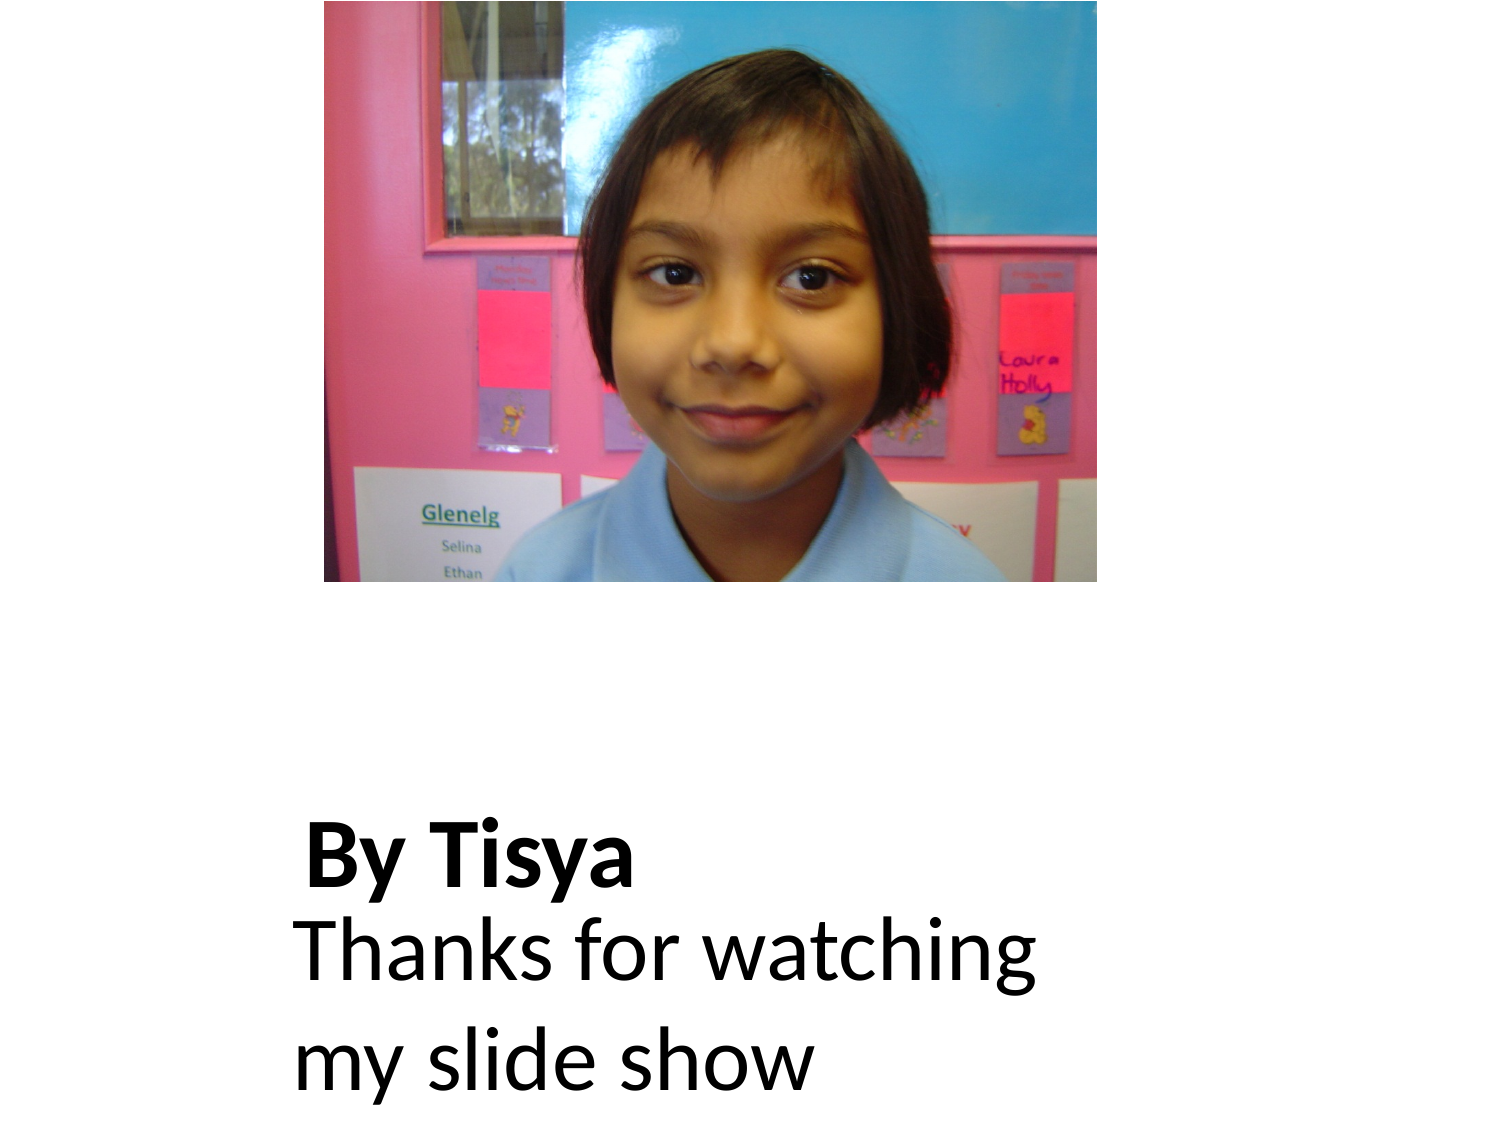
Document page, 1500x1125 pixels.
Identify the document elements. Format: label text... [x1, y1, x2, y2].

title By Tisya [289, 822, 1190, 916]
picture [324, 1, 1098, 582]
list Thanks for watching my slide show [277, 881, 1178, 1014]
